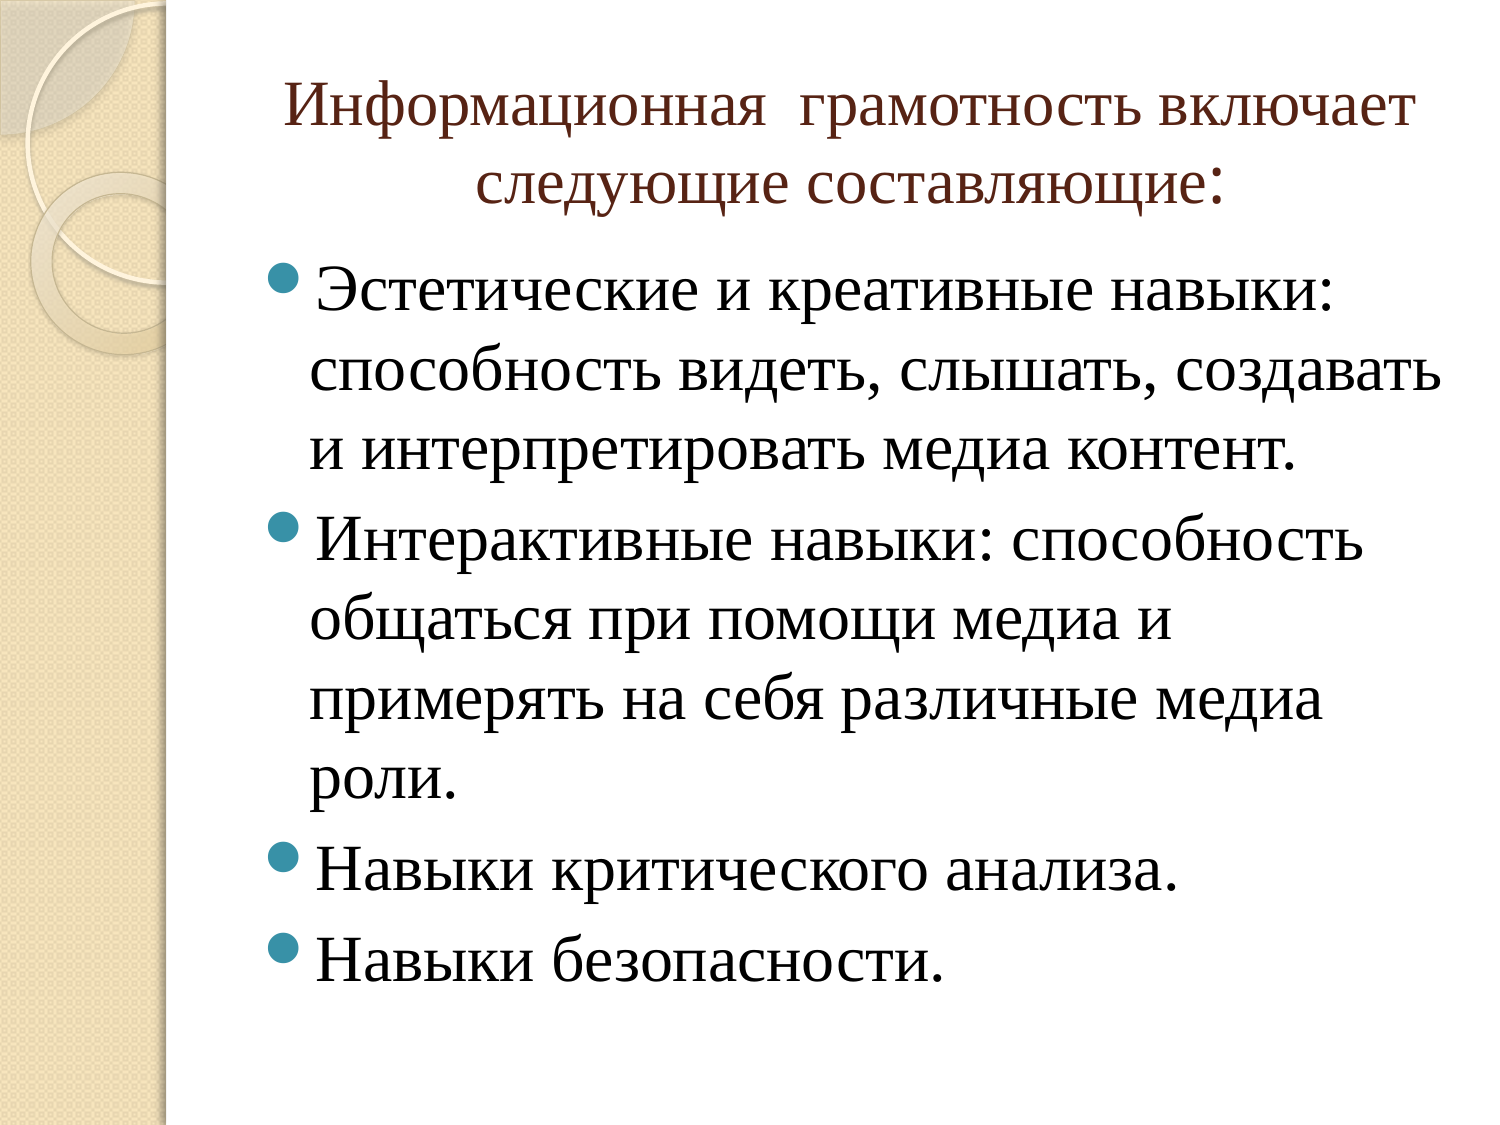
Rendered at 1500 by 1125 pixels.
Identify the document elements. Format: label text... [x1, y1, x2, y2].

list Эстетические и креативные навыки: способность видеть, слышать, создавать и интерпретировать медиа контент. Интерактивные навыки: способность общаться при помощи медиа и примерять на себя различные медиа роли. Навыки критического анализа. Навыки безопасности. [235, 237, 1466, 1025]
title Информационная грамотность включает следующие составляющие: [235, 45, 1466, 233]
